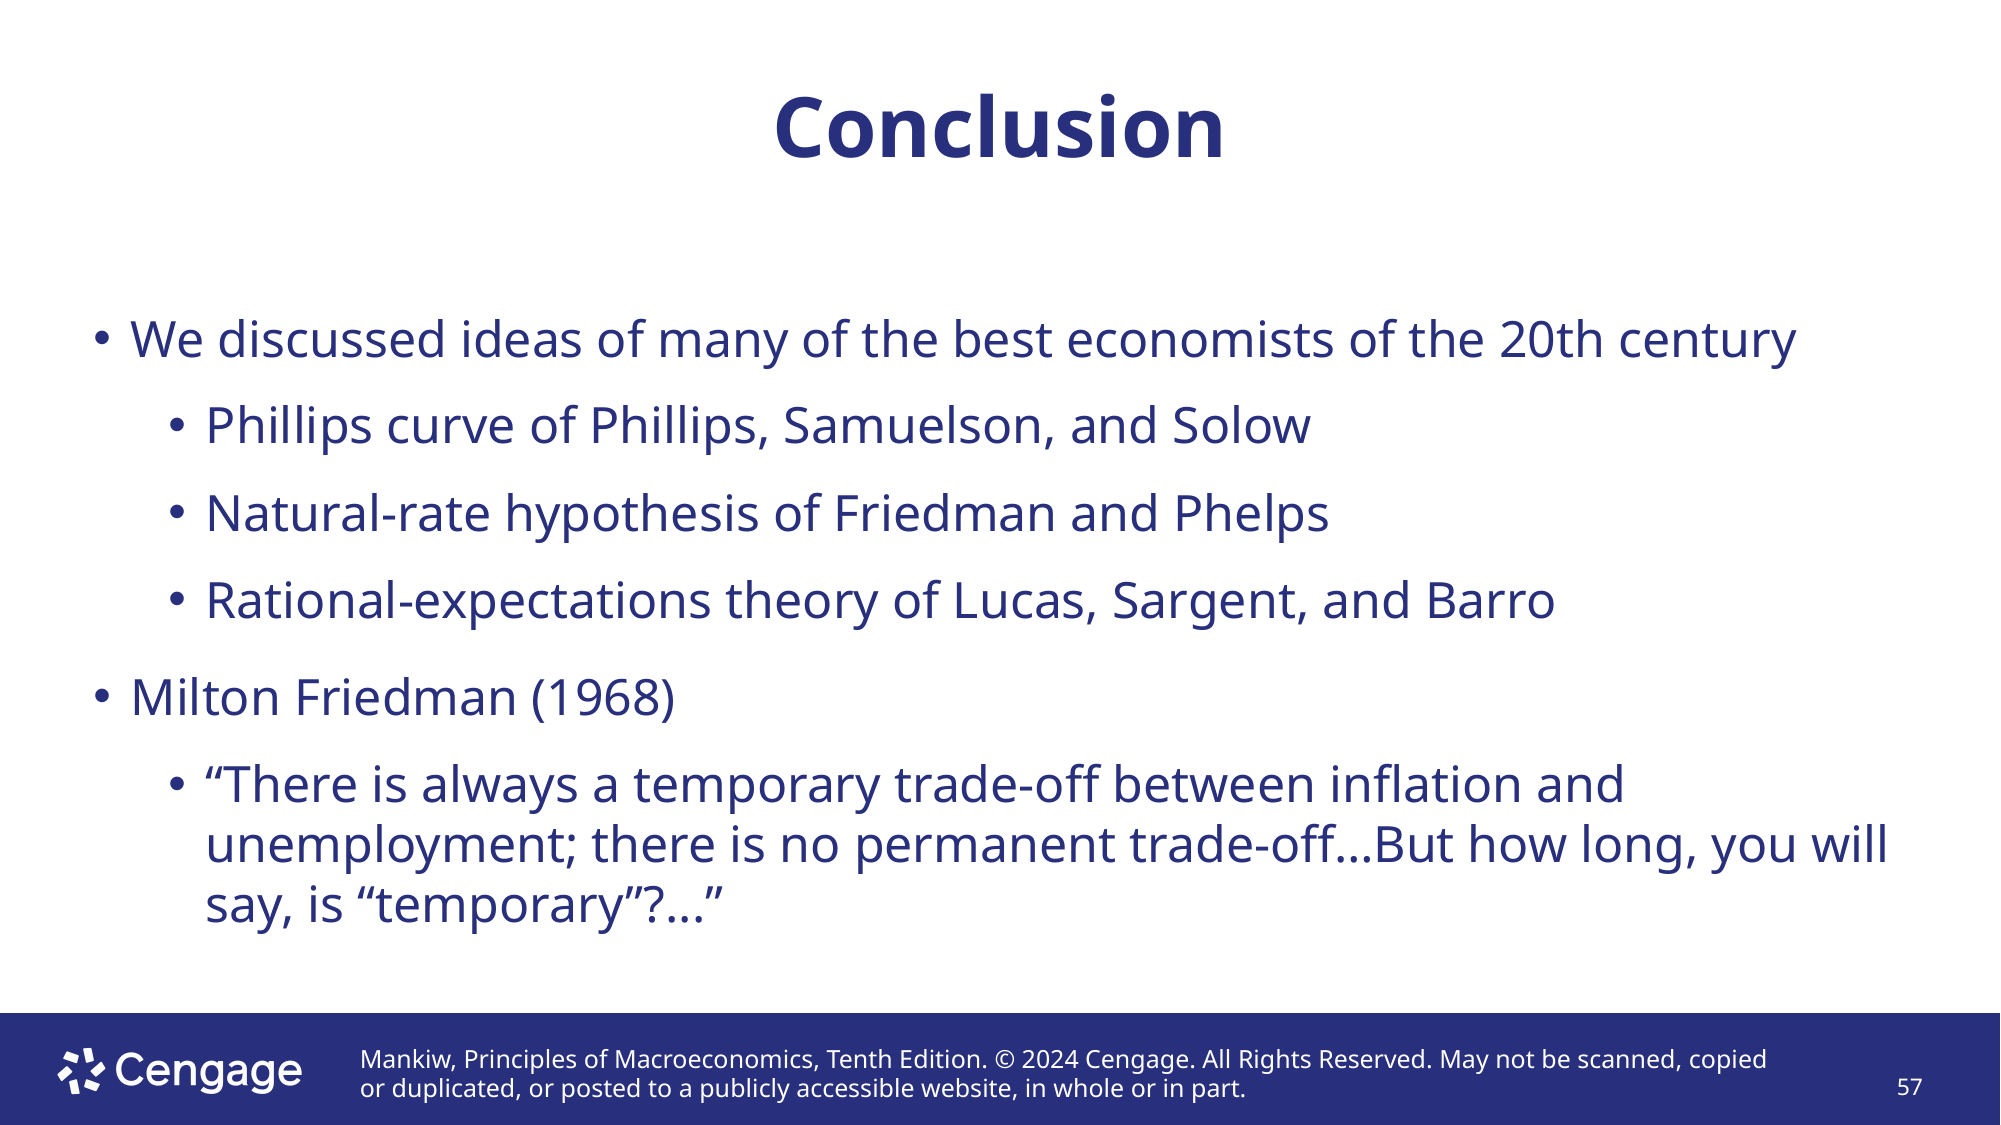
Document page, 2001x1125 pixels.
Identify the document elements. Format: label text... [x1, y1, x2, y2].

list We discussed ideas of many of the best economists of the 20th century Phillips curve of Phillips, Samuelson, and Solow Natural-rate hypothesis of Friedman and Phelps Rational-expectations theory of Lucas, Sargent, and Barro Milton Friedman (1968) “There is always a temporary trade-off between inflation and unemployment; there is no permanent trade-off…But how long, you will say, is “temporary”?...” [78, 299, 1948, 1014]
title Conclusion [78, 77, 1923, 278]
picture [30, 1020, 329, 1122]
